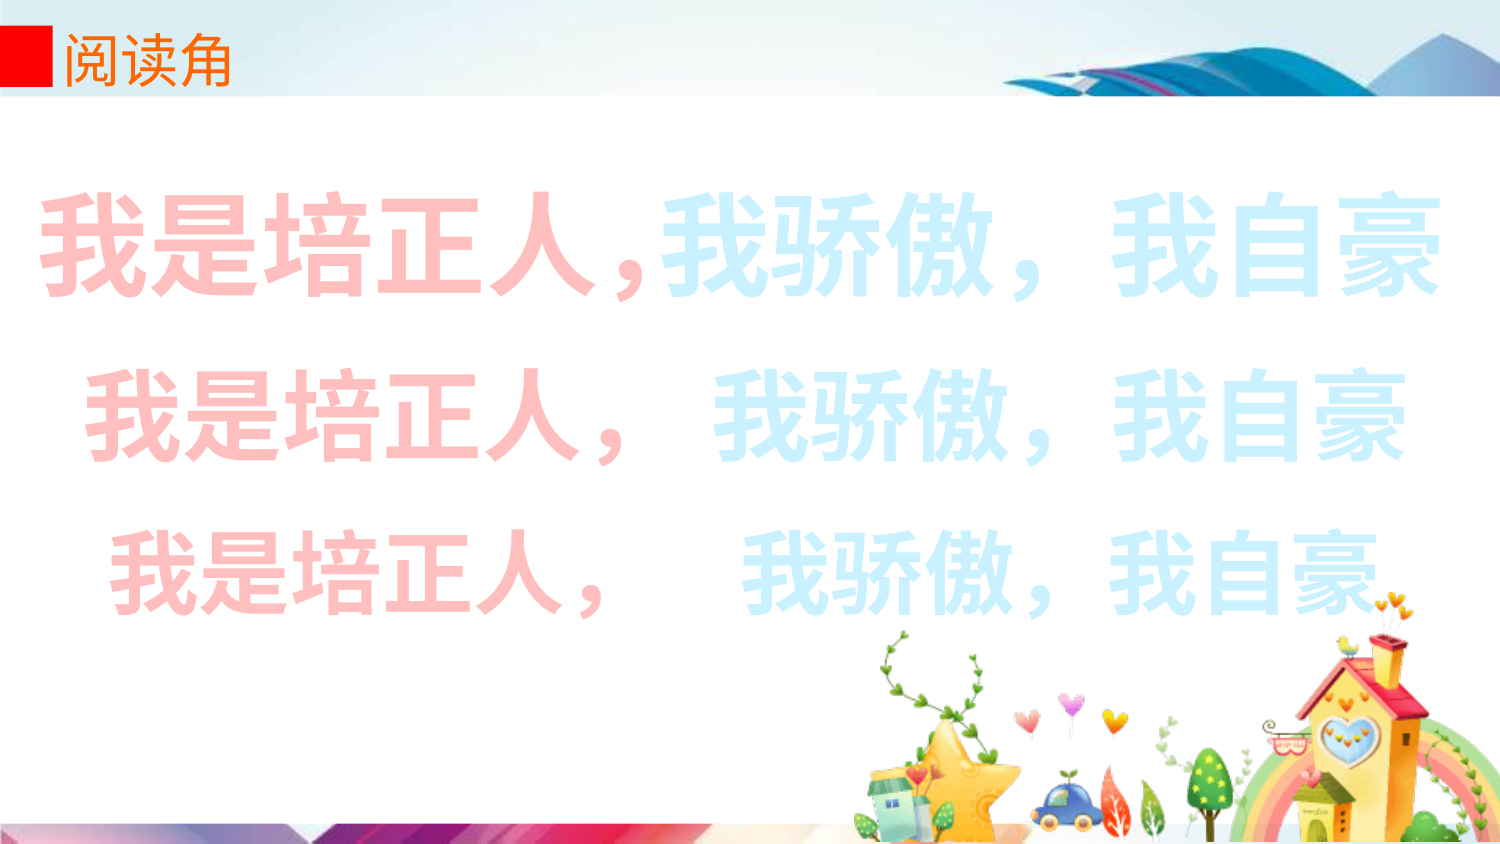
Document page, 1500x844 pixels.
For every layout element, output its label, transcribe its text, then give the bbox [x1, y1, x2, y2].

picture [1189, 88, 1203, 96]
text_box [63, 345, 1430, 483]
text_box 阅读角 [47, 16, 253, 102]
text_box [89, 507, 1401, 635]
picture [0, 87, 47, 96]
picture [0, 592, 1500, 844]
picture [0, 0, 1500, 96]
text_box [17, 167, 1466, 320]
